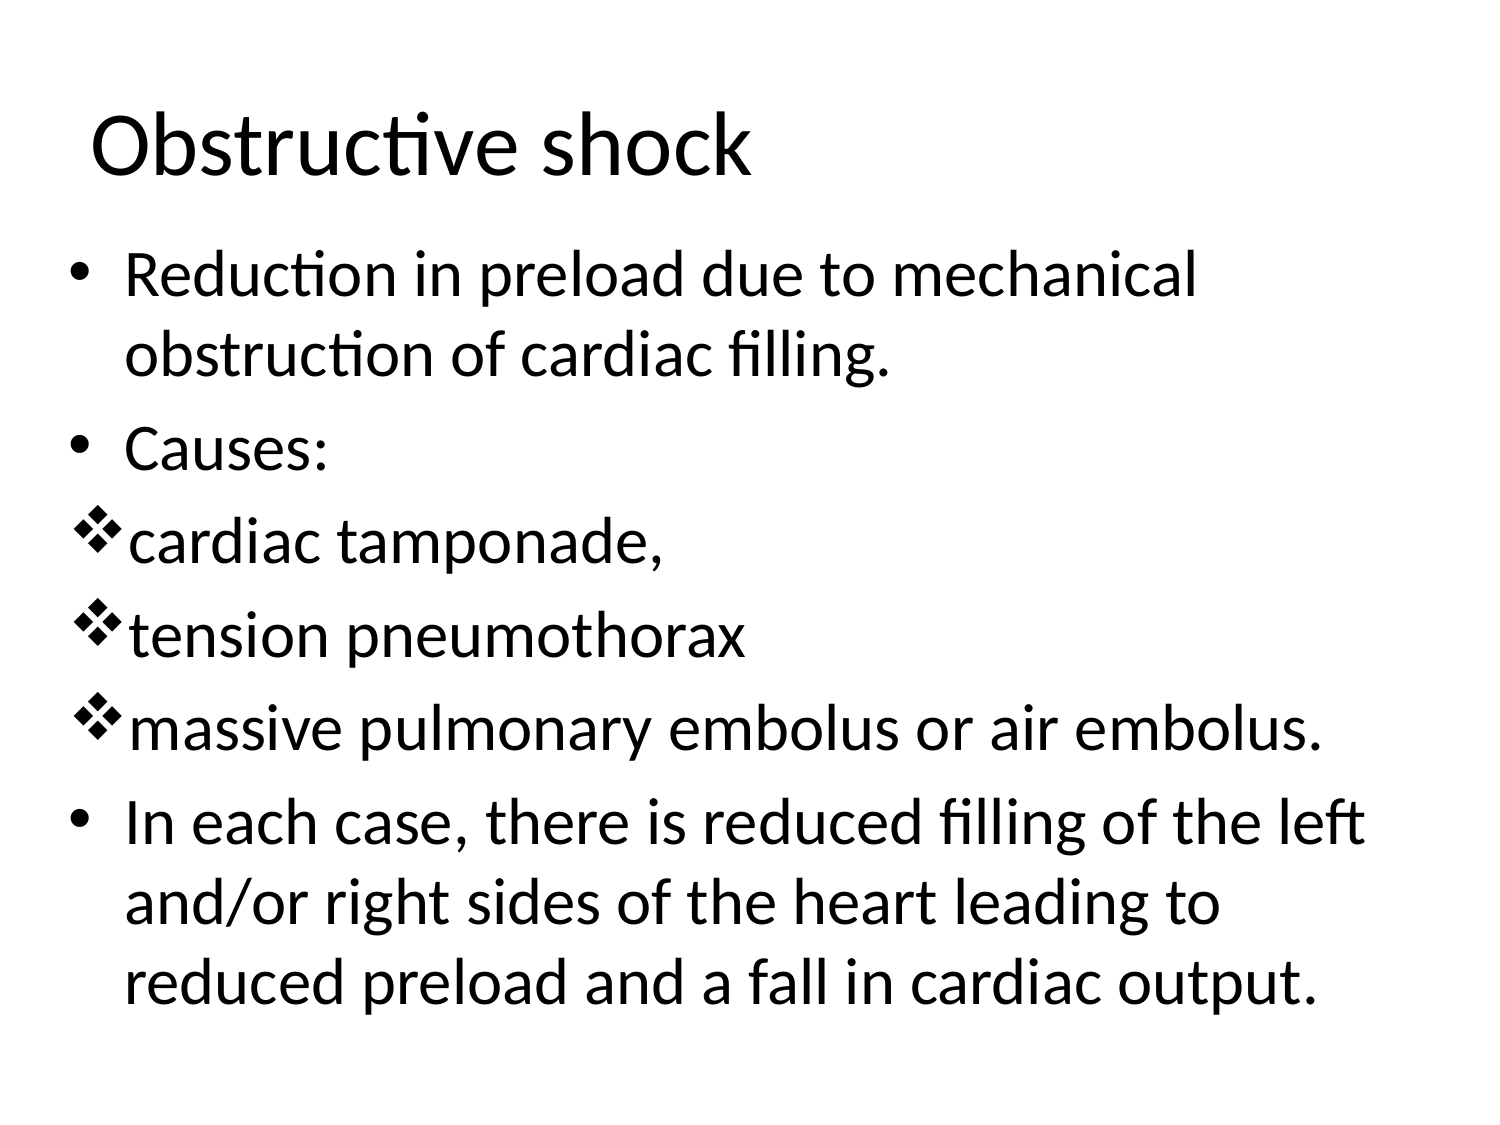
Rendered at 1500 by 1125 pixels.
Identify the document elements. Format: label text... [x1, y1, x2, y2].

list Reduction in preload due to mechanical obstruction of cardiac filling. Causes: cardiac tamponade, tension pneumothorax massive pulmonary embolus or air embolus. In each case, there is reduced filling of the left and/or right sides of the heart leading to reduced preload and a fall in cardiac output. [53, 222, 1433, 1038]
title Obstructive shock [75, 45, 1425, 233]
